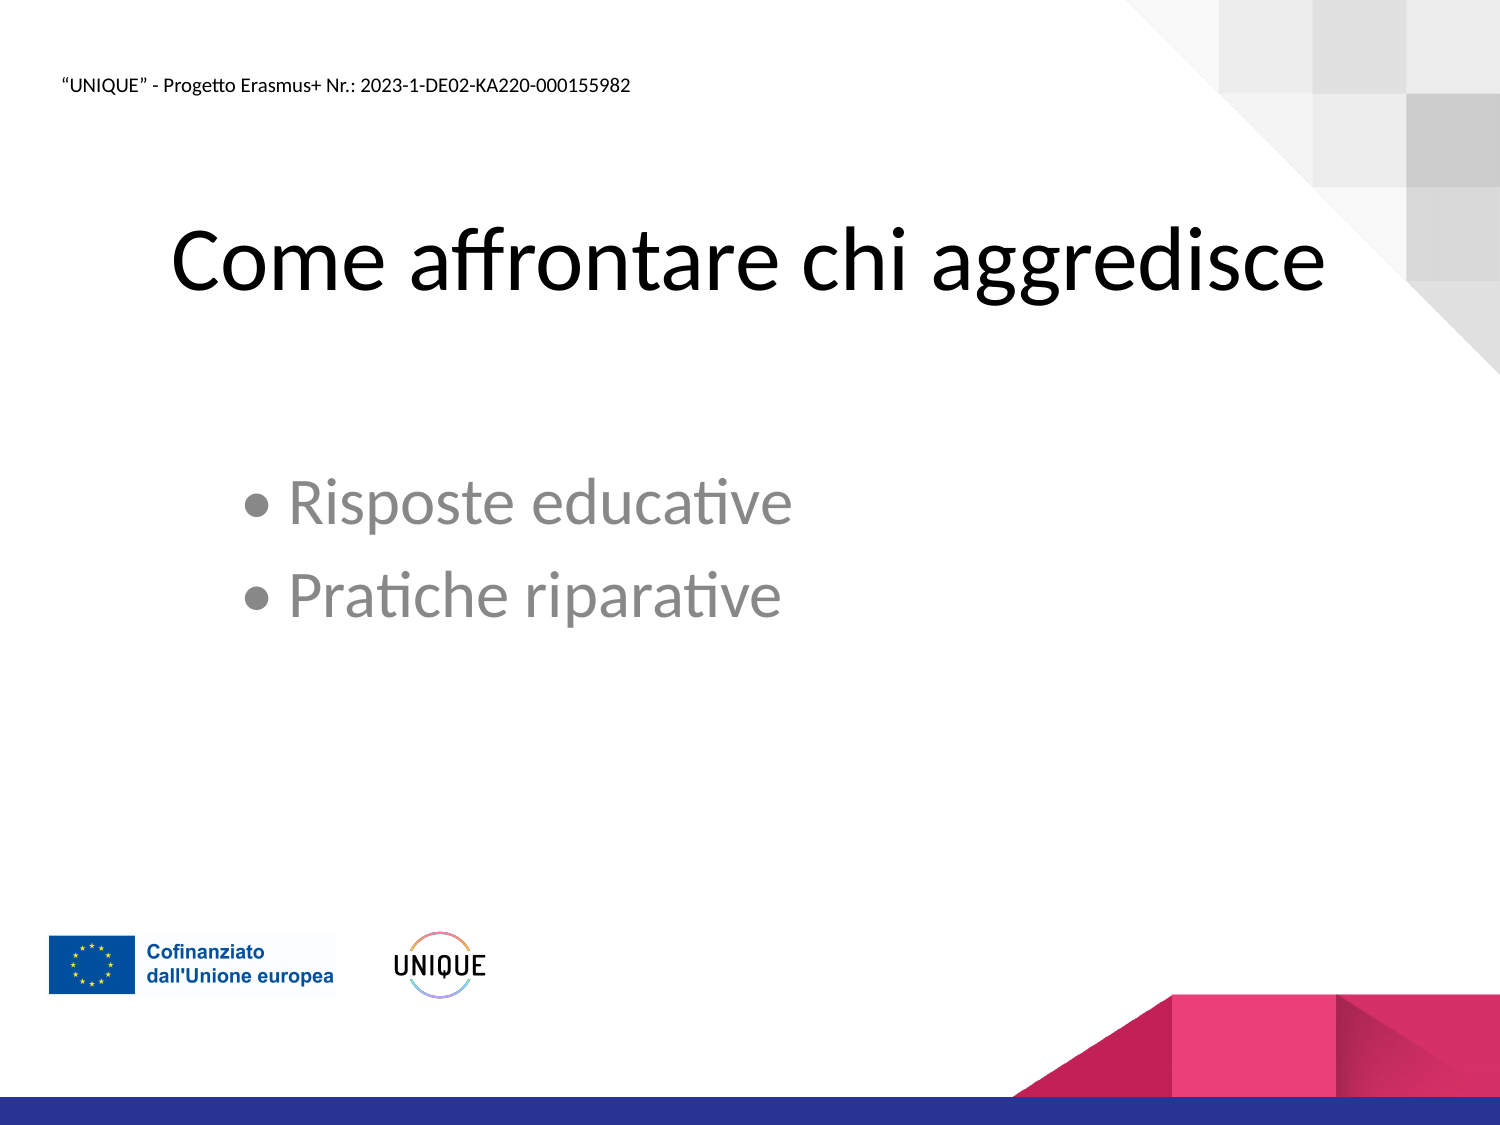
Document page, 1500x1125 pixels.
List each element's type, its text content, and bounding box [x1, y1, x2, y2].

title Come affrontare chi aggredisce [112, 132, 1388, 375]
subtitle • Risposte educative • Pratiche riparative [225, 450, 1275, 738]
picture [1125, 0, 1500, 375]
picture [0, 919, 1500, 1125]
